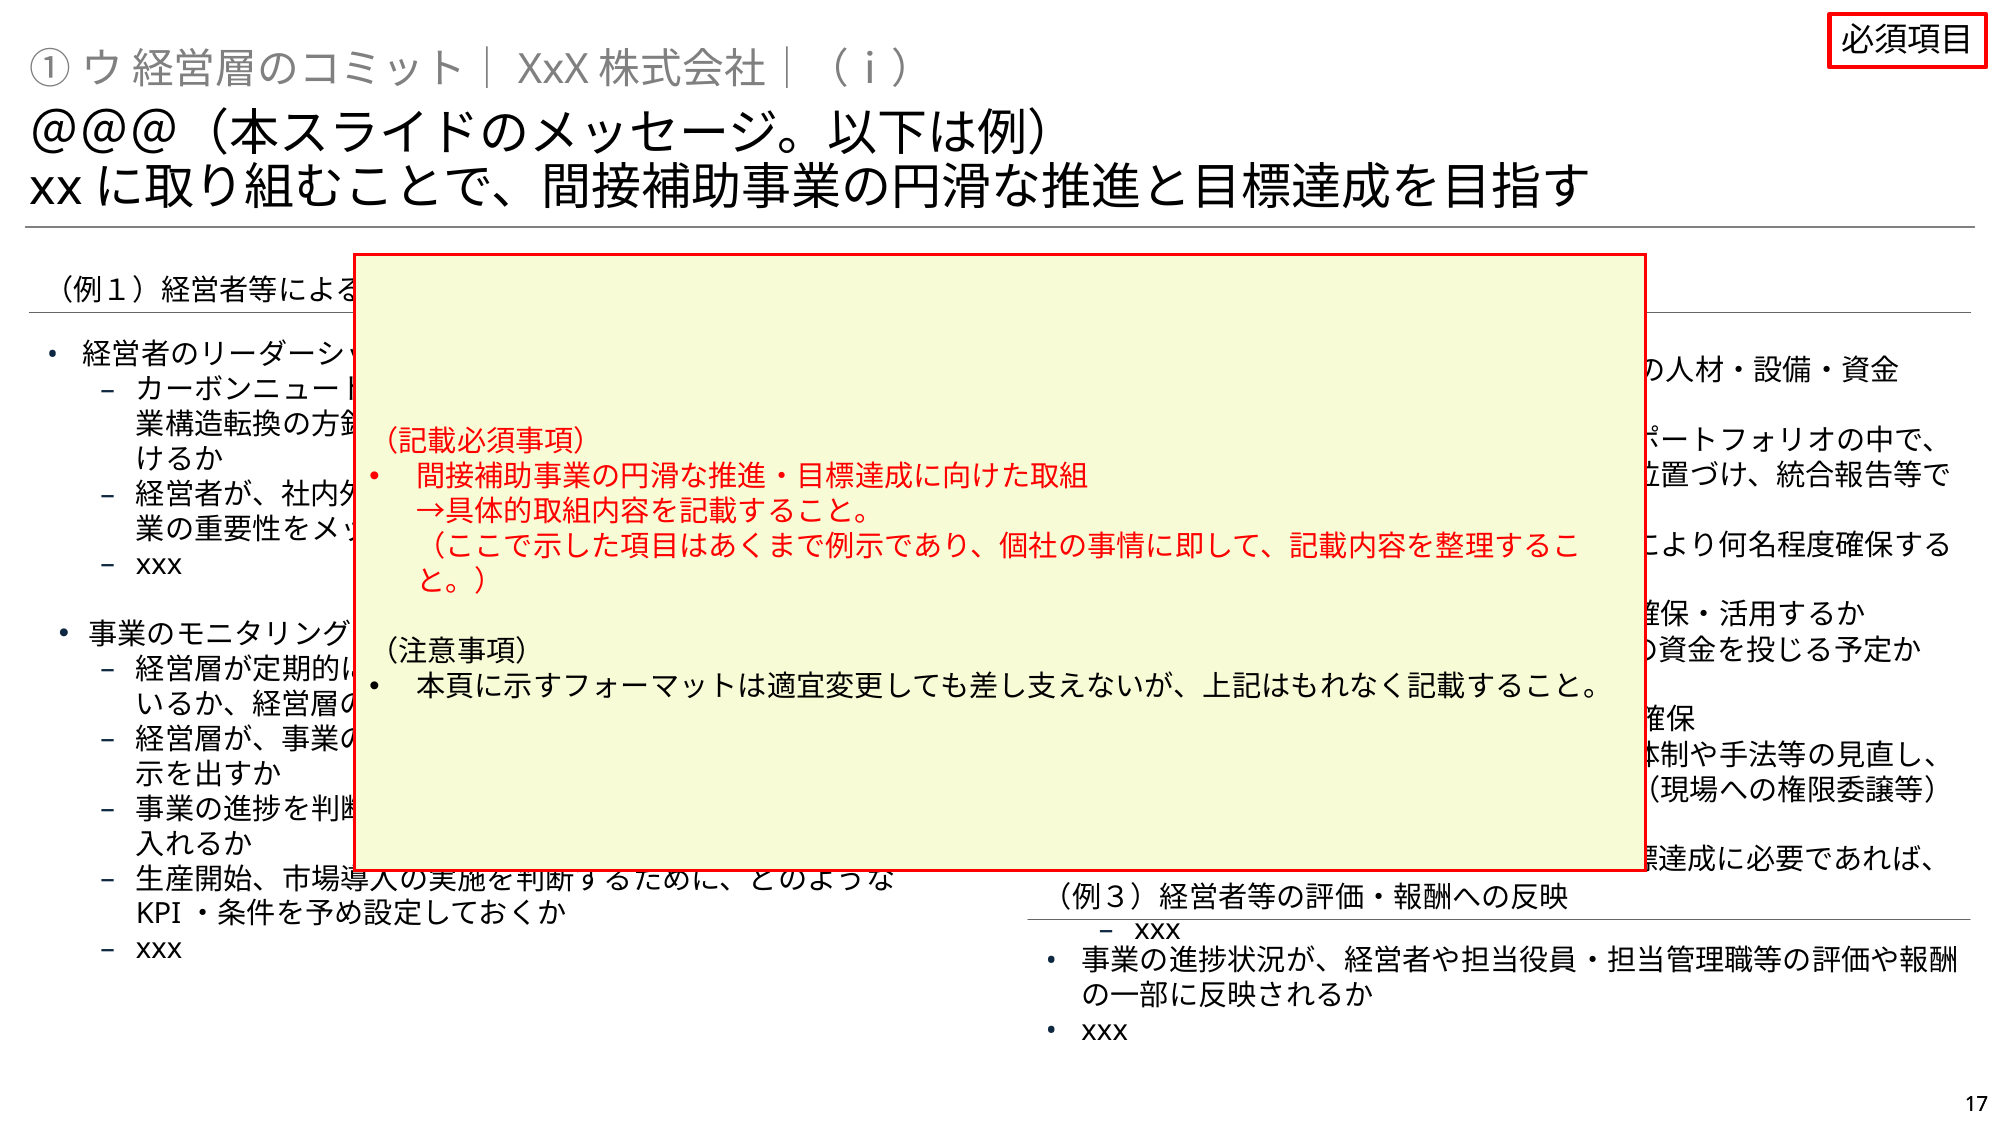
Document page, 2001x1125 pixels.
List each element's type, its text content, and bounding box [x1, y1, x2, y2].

text_box 経営者のリーダーシップ カーボンニュートラルに関わる産業構造変革の仮説や自社の事業構造転換の方針を社内外に示し、その中に当該事業を位置づけるか 経営者が、社内外の幅広いステークホルダーに対して、当該事業の重要性をメッセージとして発信するか xxx 事業のモニタリング・管理 経営層が定期的に事業進捗を把握するための仕組みを構築しているか、経営層の時間の内どの程度を当該業務に充当するか 経営層が、事業の進め方・内容に対して適切なタイミングで指示を出すか 事業の進捗を判断するにあたり、社内外から幅広い意見を取り入れるか 生産開始、市場導入の実施を判断するために、どのようなKPI・条件を予め設定しておくか xxx [29, 335, 965, 1012]
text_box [1027, 871, 1971, 921]
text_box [1027, 264, 1971, 314]
text_box ＠＠＠（本スライドのメッセージ。以下は例） xxに取り組むことで、間接補助事業の円滑な推進と目標達成を目指す [29, 107, 1875, 216]
text_box ①ウ 経営層のコミット｜XxX株式会社｜（ⅰ） [29, 47, 1802, 94]
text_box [28, 264, 966, 314]
text_box （記載必須事項） 間接補助事業の円滑な推進・目標達成に向けた取組 →具体的取組内容を記載すること。 （ここで示した項目はあくまで例示であり、個社の事情に即して、記載内容を整理すること。） （注意事項） 本頁に示すフォーマットは適宜変更しても差し支えないが、上記はもれなく記載すること。 [353, 253, 1647, 872]
text_box 全社事業ポートフォリオにおける本事業への人材・設備・資金 の投入方針 中長期的な企業価値向上に向けた事業ポートフォリオの中で、本事業への経営資源配分をどのように位置づけ、統合報告等で示しているか どのような人材を採用または配置転換により何名程度確保するか 既存・新規の設備・土地をどのように確保・活用するか 国費負担以外で、何に対してどの程度の資金を投じる予定か xxx 機動的な経営資源投入、実施体制の柔軟性確保 事業の進捗や環境変化を踏まえ、事業体制や手法等の見直し、追加的な資源投入等を行う準備・体制（現場への権限委譲等）があるか 社内や部門内の経営資源に拘らず、目標達成に必要であれば、躊躇なく外部リソースを活用する用意があるか xxx [1647, 351, 1970, 662]
text_box 必須項目 [1829, 13, 1986, 68]
text_box 事業の進捗状況が、経営者や担当役員・担当管理職等の評価や報酬の一部に反映されるか xxx [1028, 941, 1970, 1077]
